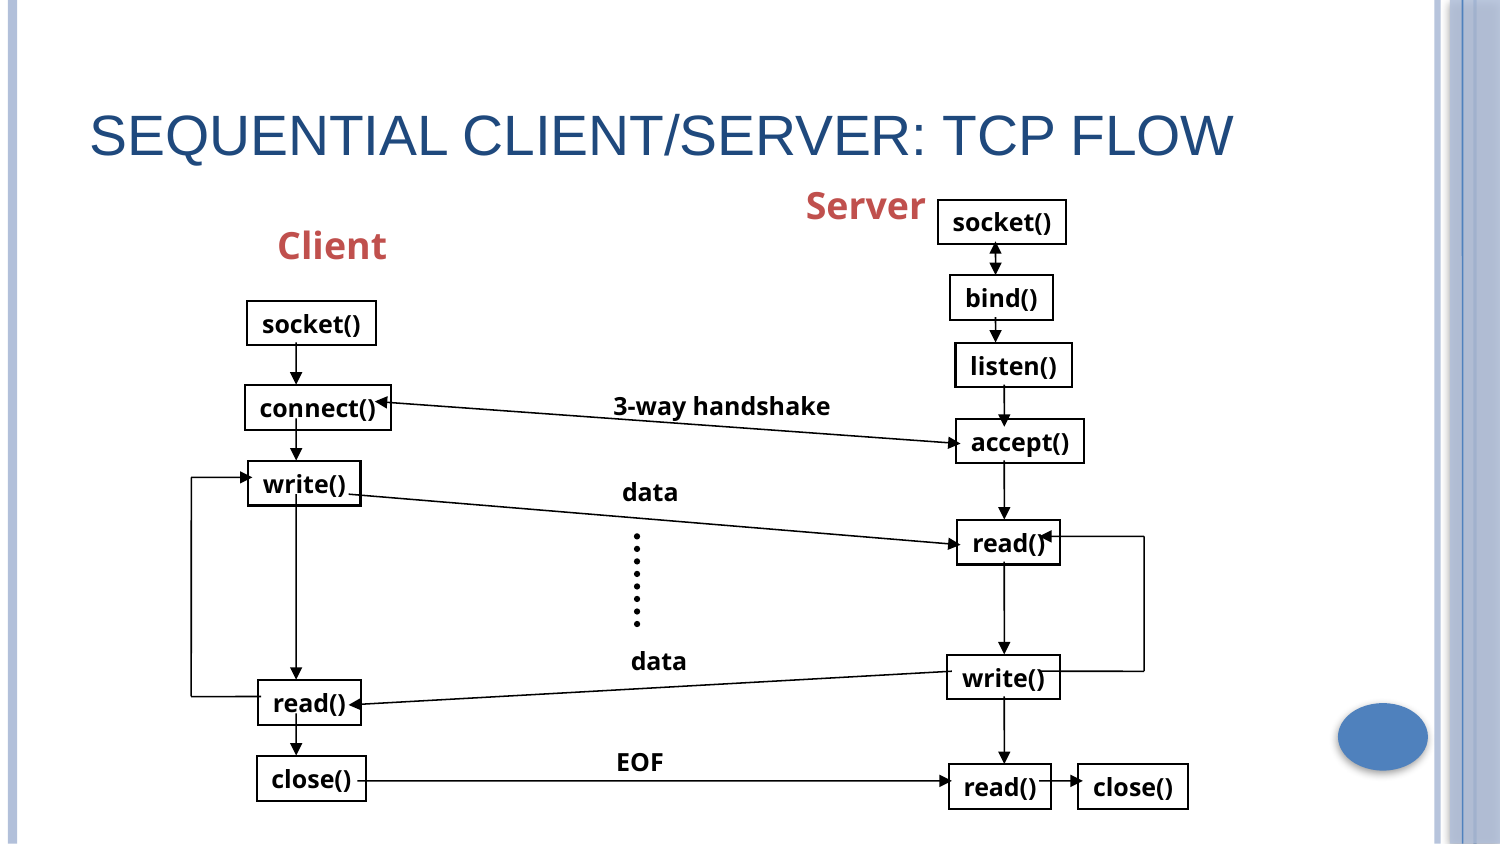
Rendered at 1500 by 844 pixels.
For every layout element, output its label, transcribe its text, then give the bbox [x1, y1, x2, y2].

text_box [190, 173, 1185, 806]
title Sequential Client/Server: TCP Flow [75, 33, 1300, 175]
